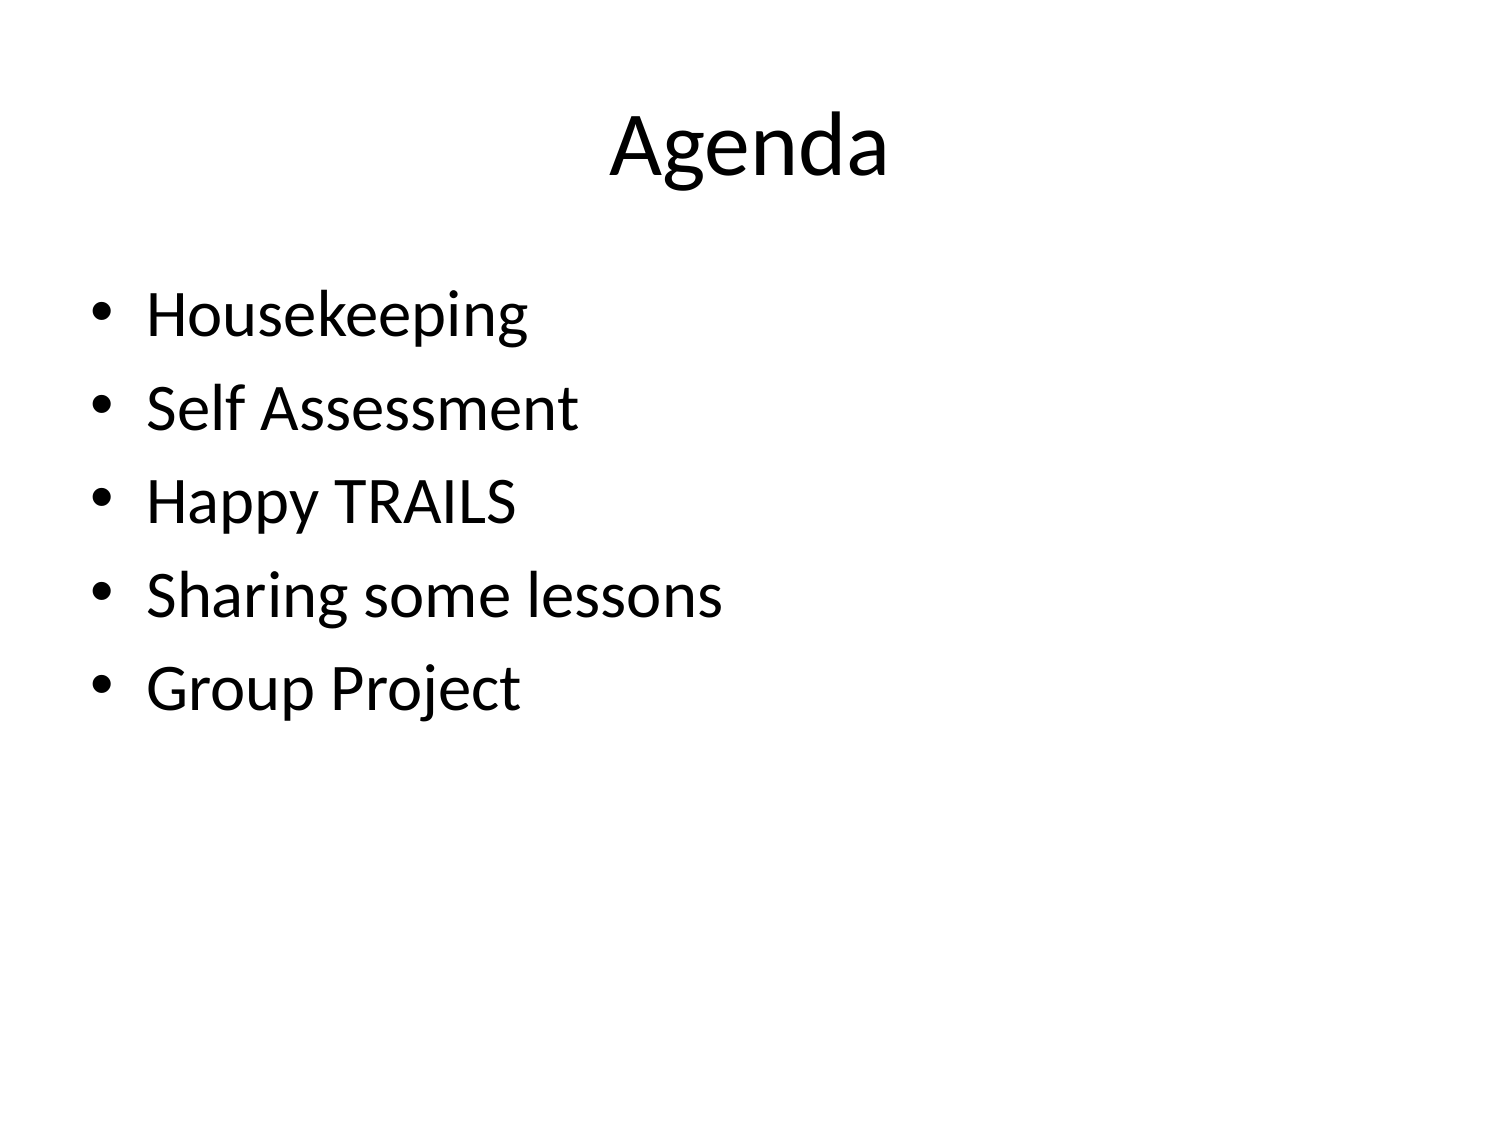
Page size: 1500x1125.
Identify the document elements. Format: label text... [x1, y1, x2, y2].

list Housekeeping Self Assessment Happy TRAILS Sharing some lessons Group Project [75, 262, 1457, 1005]
title Agenda [75, 45, 1425, 233]
